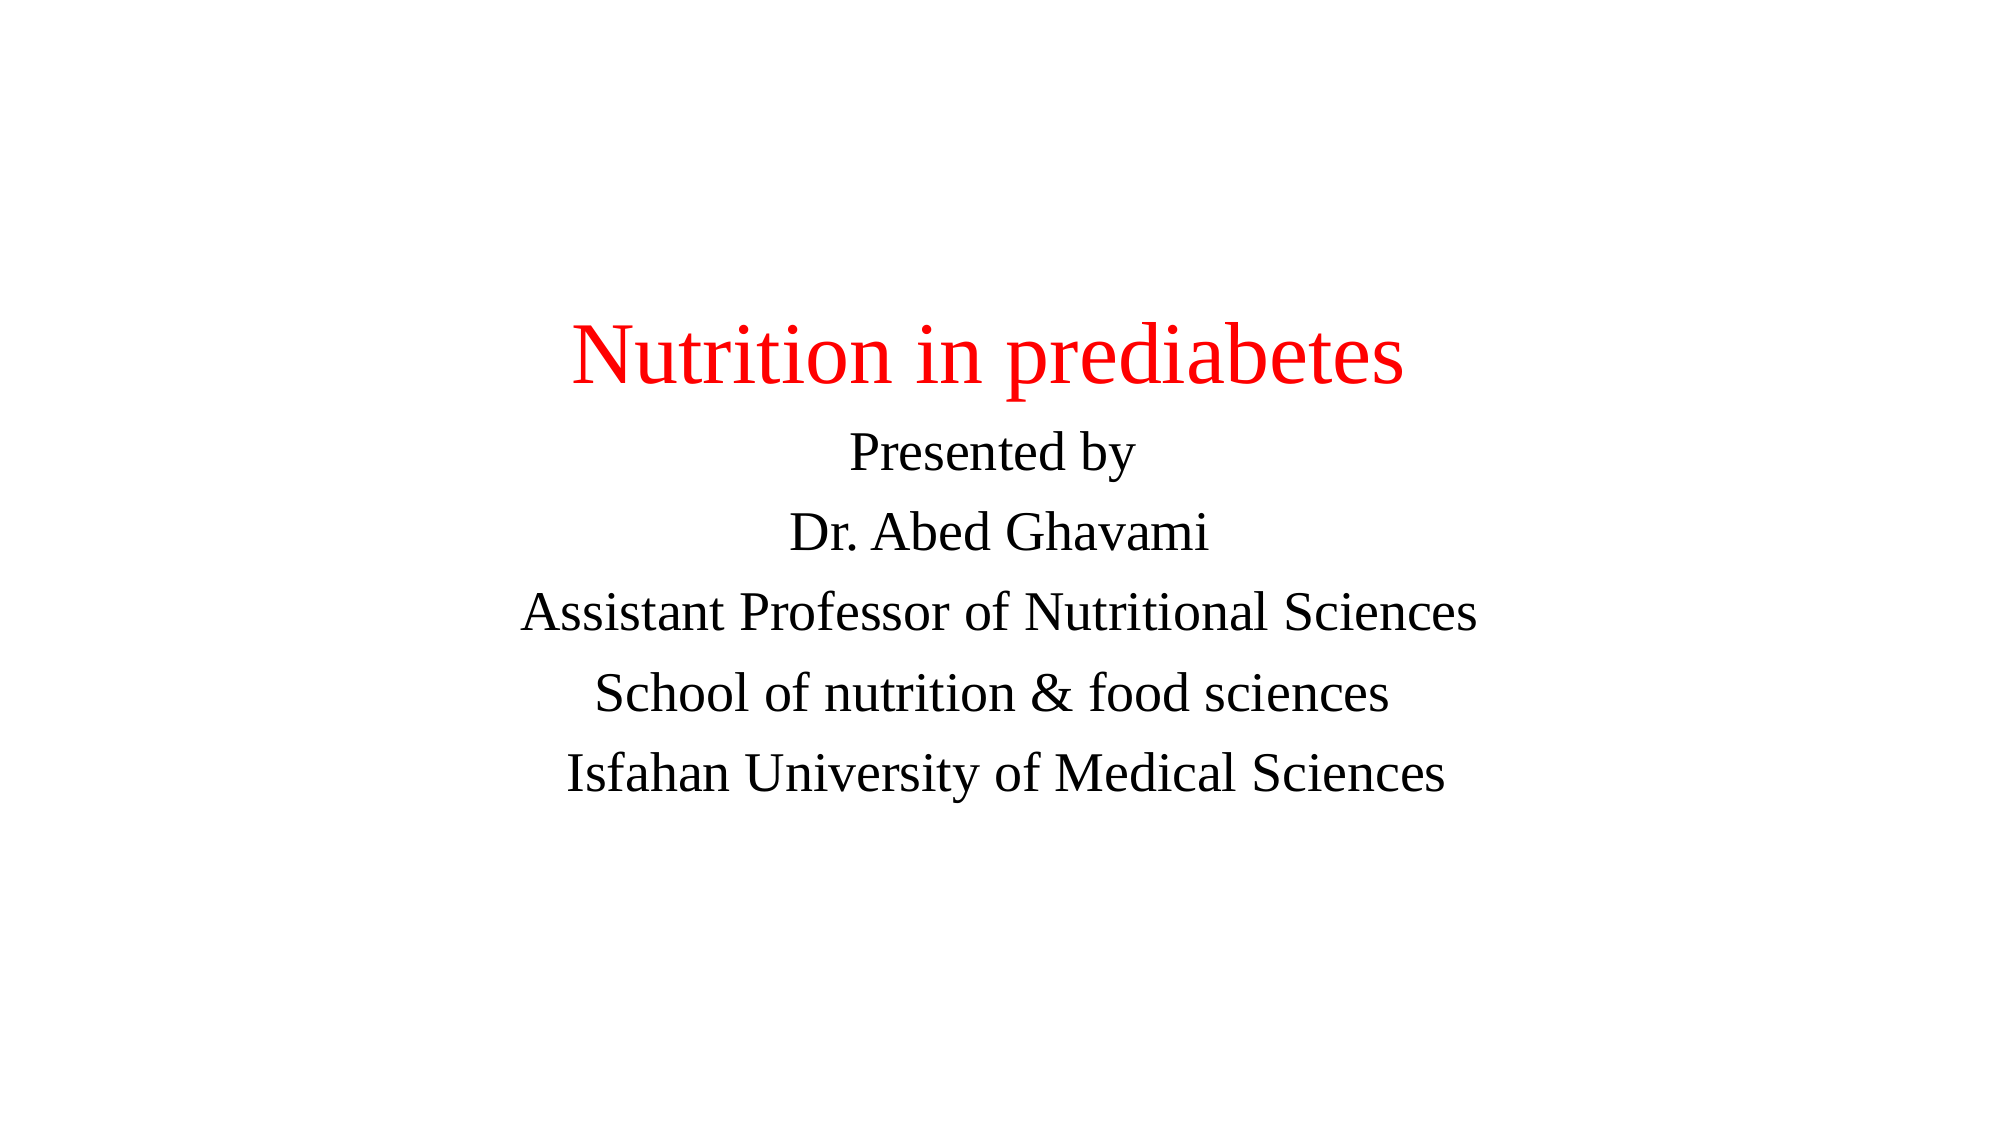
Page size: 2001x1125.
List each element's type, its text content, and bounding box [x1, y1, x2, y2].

list Nutrition in prediabetes Presented by Dr. Abed Ghavami Assistant Professor of Nutritional Sciences School of nutrition & food sciences Isfahan University of Medical Sciences [137, 299, 1863, 1014]
